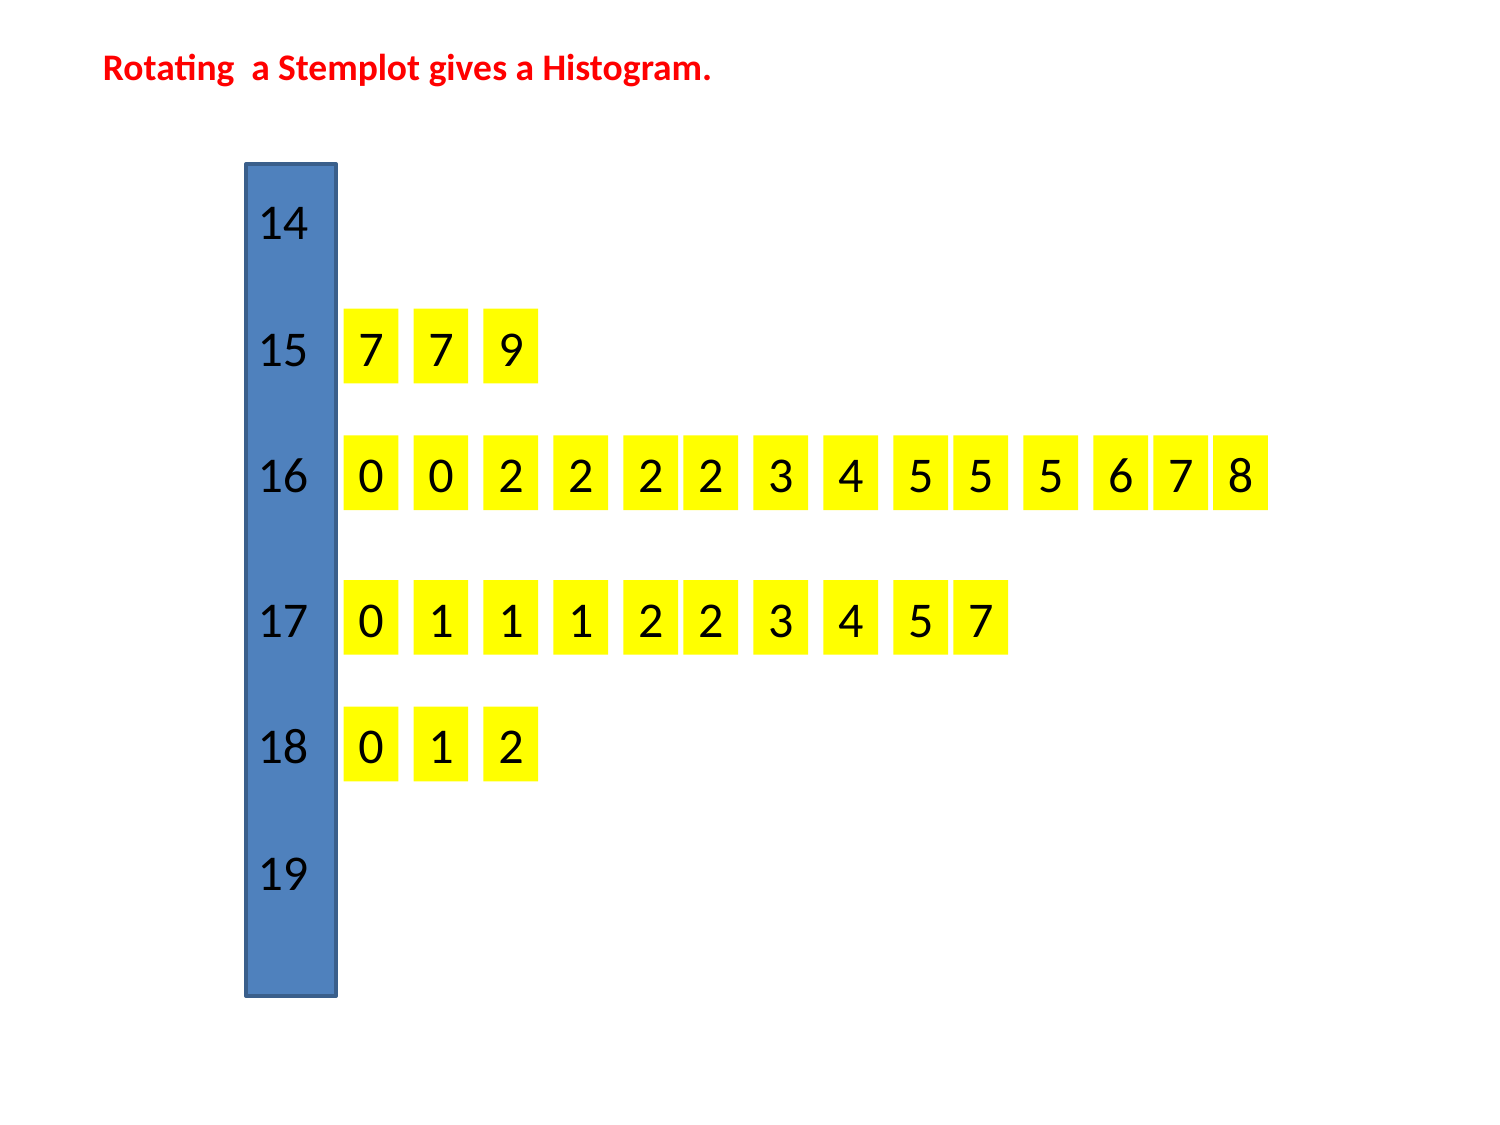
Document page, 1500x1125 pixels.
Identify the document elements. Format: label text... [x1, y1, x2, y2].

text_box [245, 163, 1266, 997]
text_box Rotating a Stemplot gives a Histogram. [88, 35, 728, 95]
